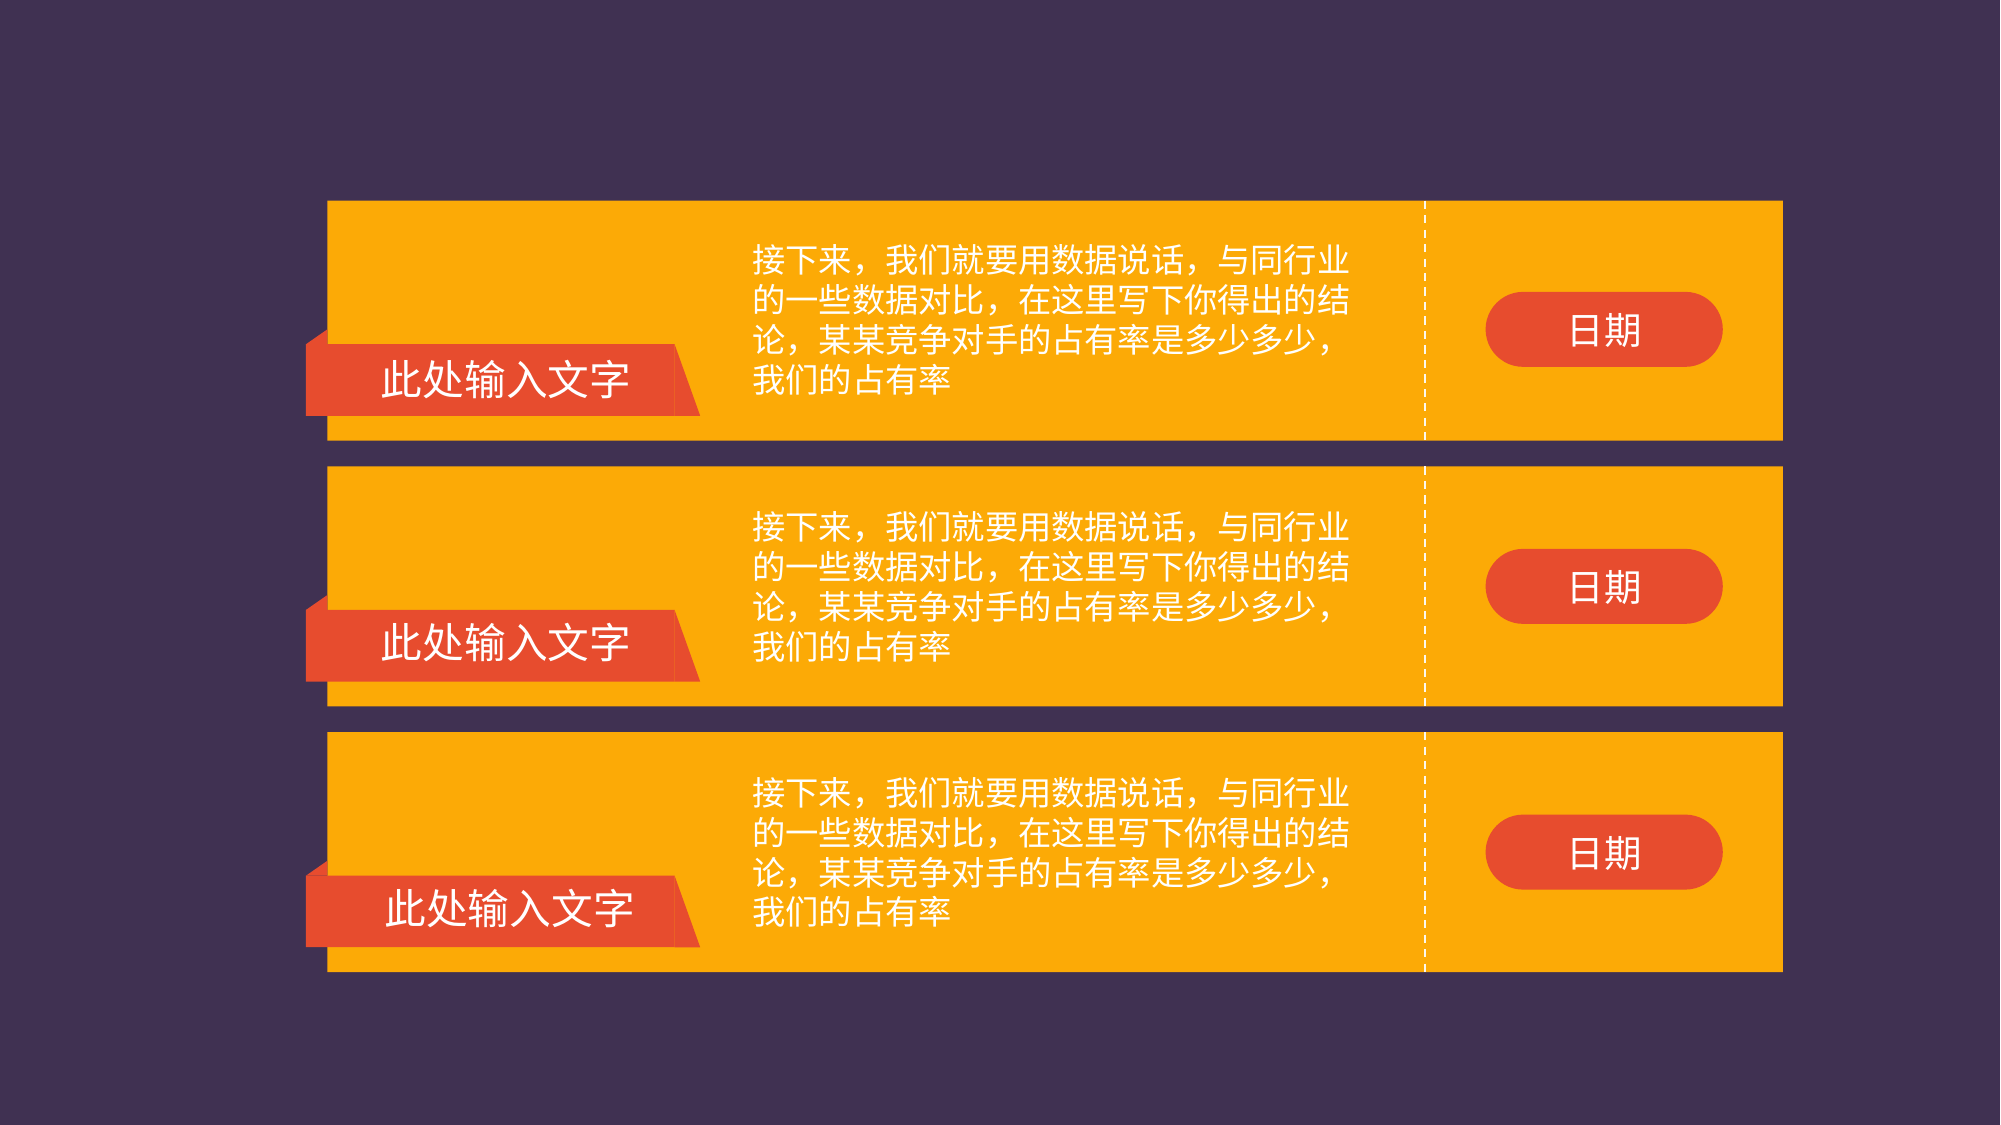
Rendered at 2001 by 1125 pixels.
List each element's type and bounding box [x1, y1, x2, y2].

text_box [305, 466, 1784, 707]
text_box [305, 200, 1784, 441]
text_box [305, 732, 1784, 973]
